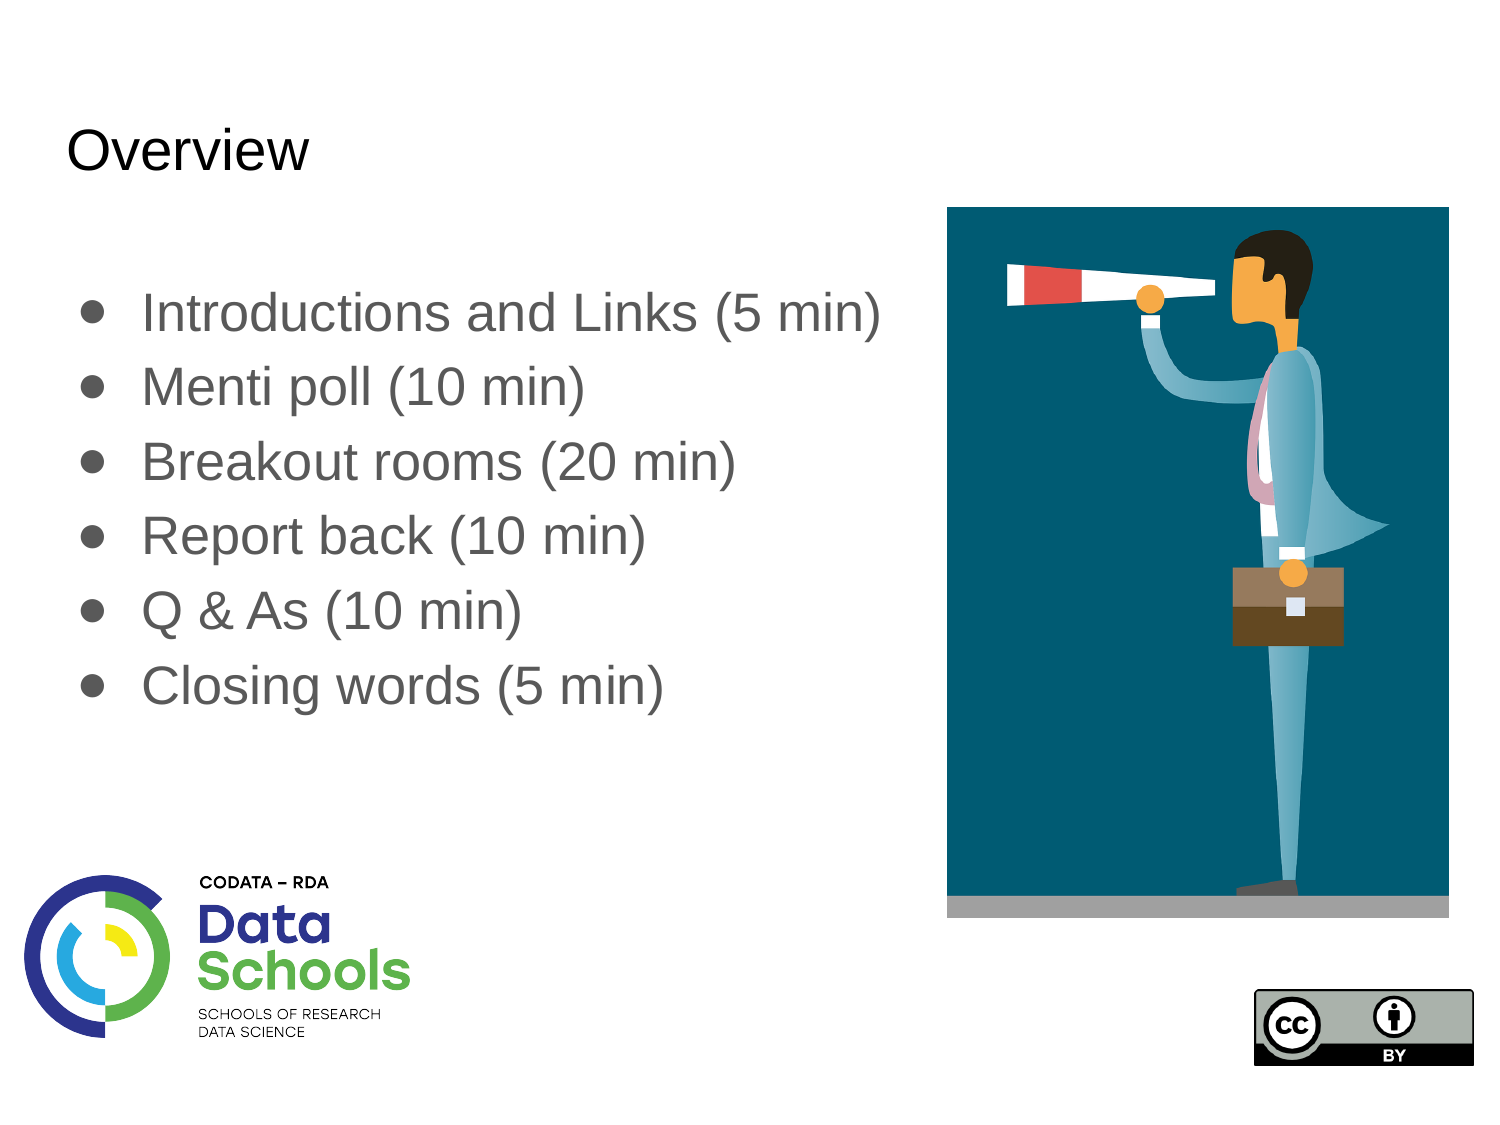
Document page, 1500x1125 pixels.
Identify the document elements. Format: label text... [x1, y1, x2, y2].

picture [947, 231, 1450, 918]
title Overview [51, 97, 1449, 223]
picture [1008, 265, 1215, 313]
picture [24, 875, 411, 1038]
picture [1254, 988, 1474, 1066]
list Introductions and Links (5 min) Menti poll (10 min) Breakout rooms (20 min) Report back (10 min) Q & As (10 min) Closing words (5 min) [51, 252, 941, 828]
